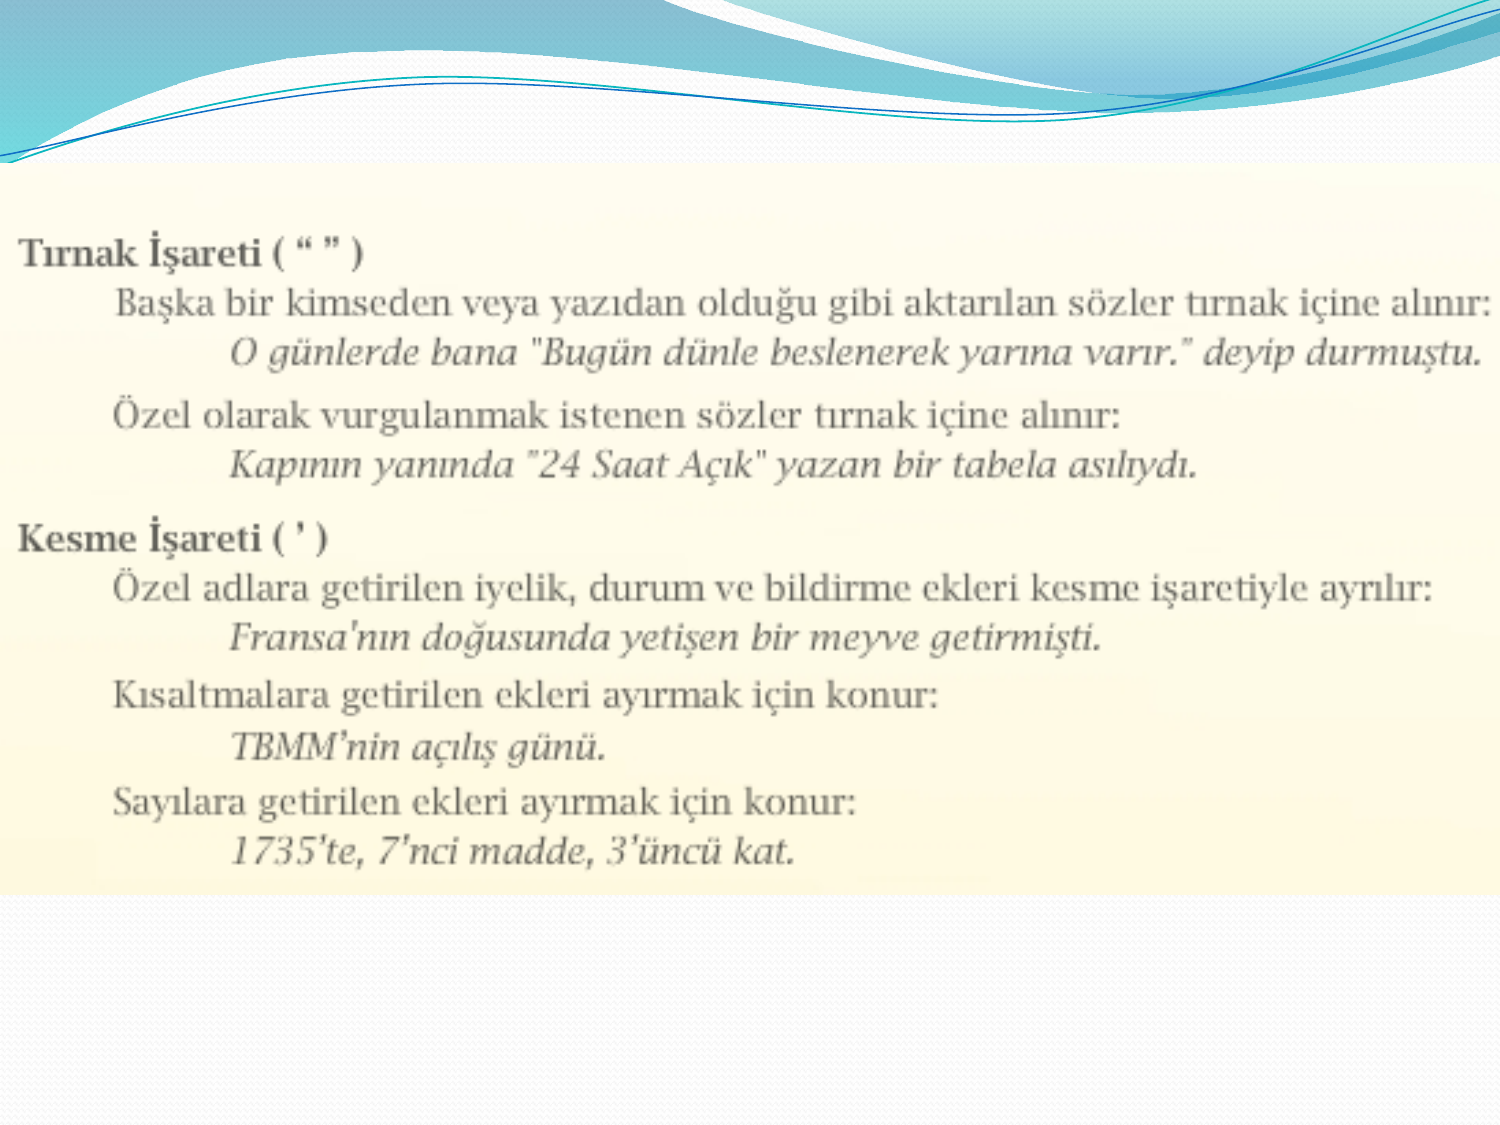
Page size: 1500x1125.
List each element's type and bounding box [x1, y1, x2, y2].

picture [0, 163, 1500, 896]
